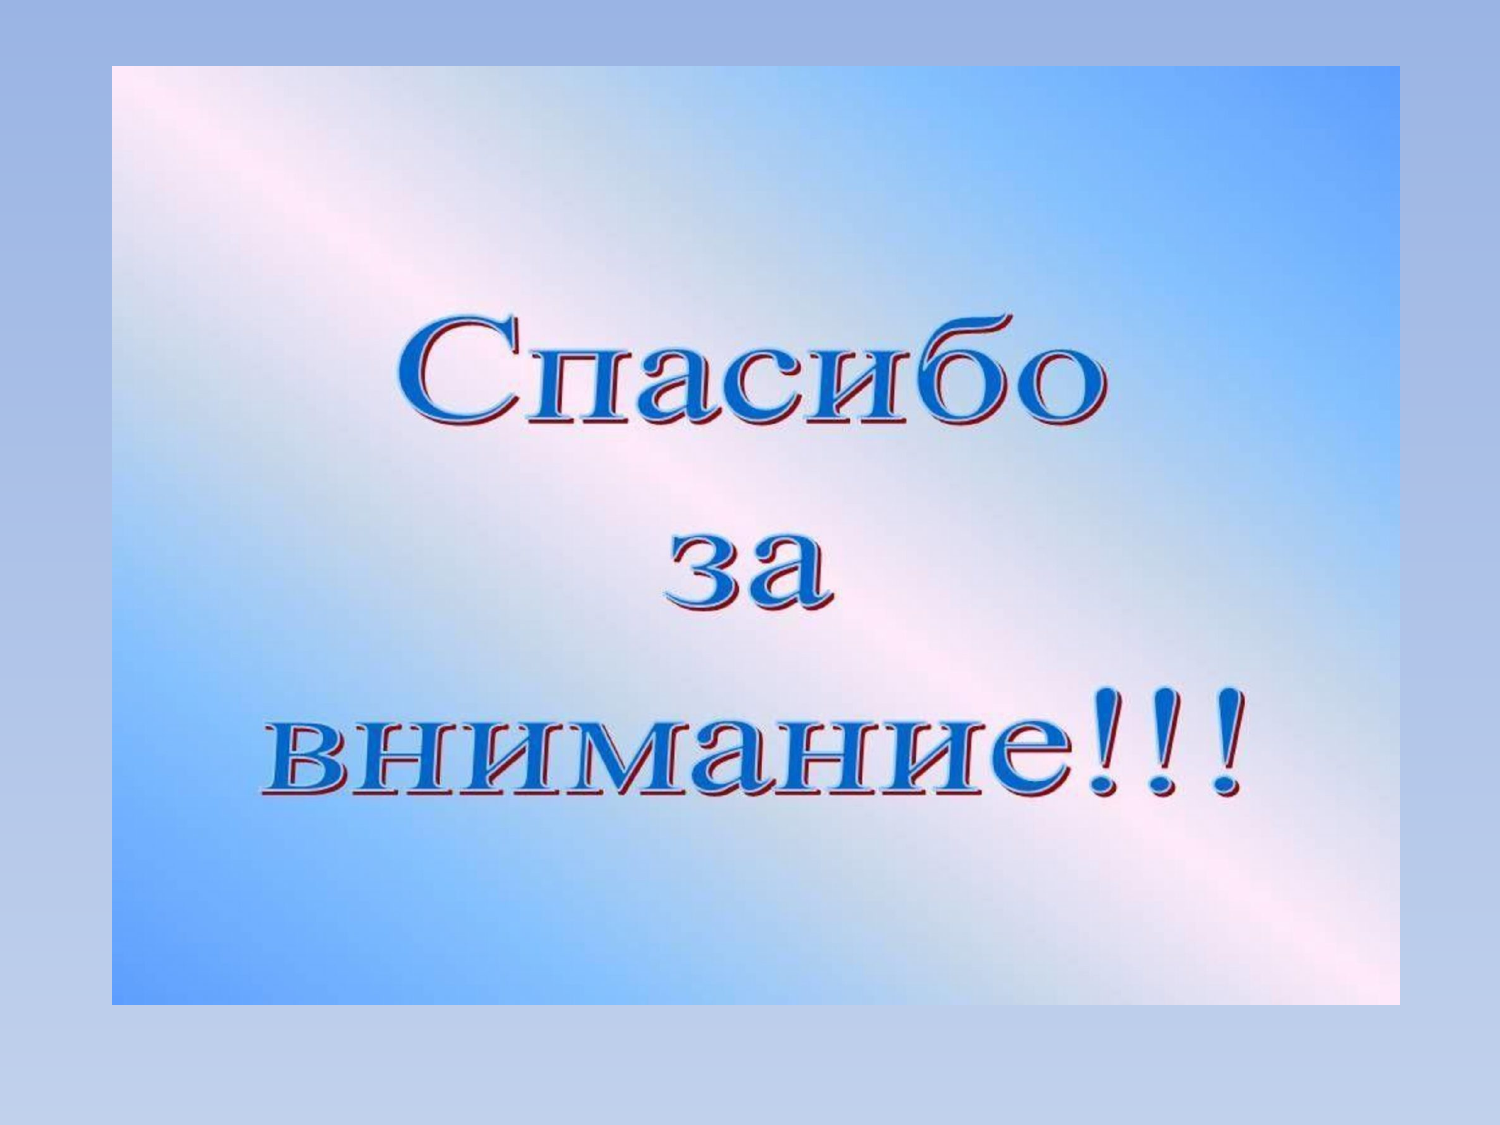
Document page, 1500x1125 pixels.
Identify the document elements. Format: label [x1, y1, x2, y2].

list [111, 66, 1400, 1006]
